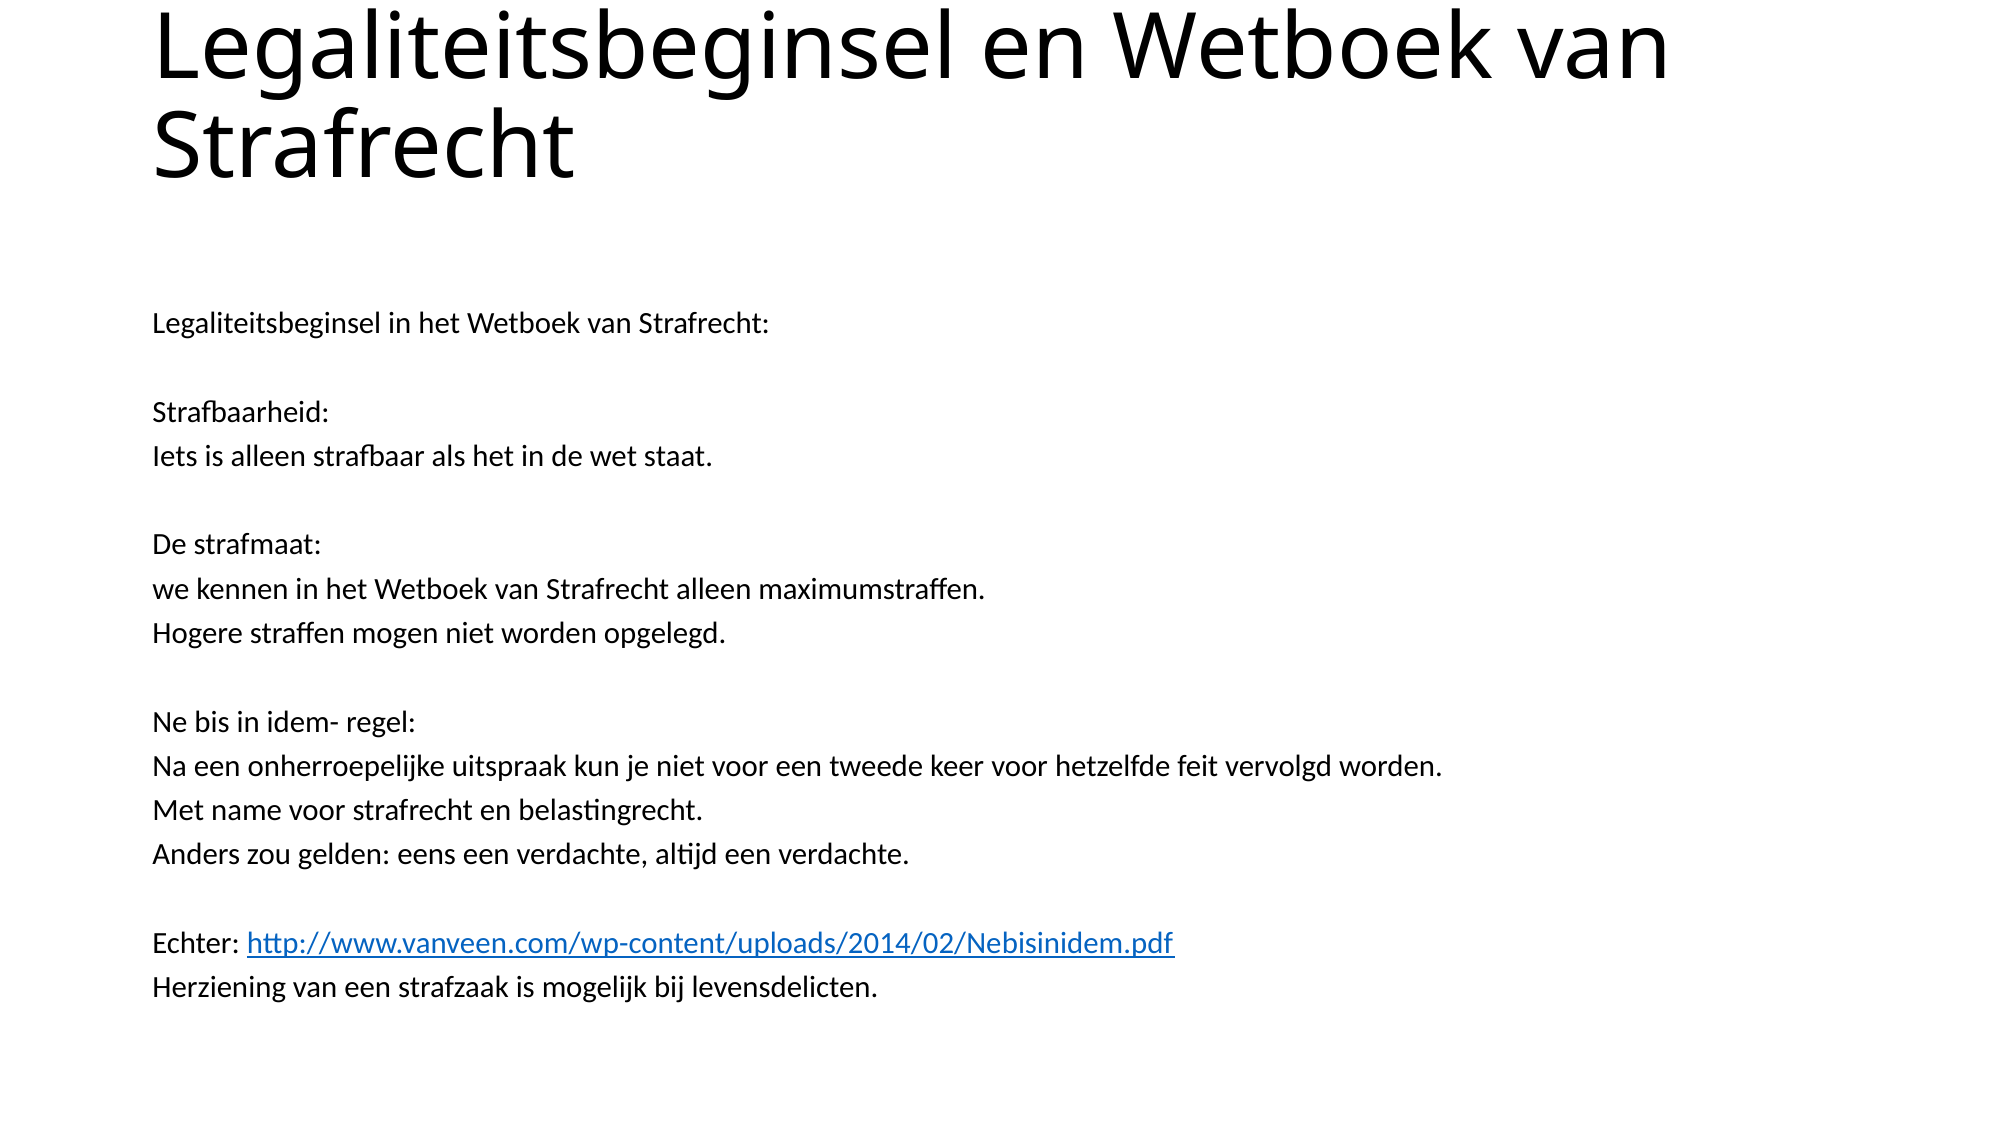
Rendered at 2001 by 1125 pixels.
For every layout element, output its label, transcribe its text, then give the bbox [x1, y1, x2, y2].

title Legaliteitsbeginsel en Wetboek van Strafrecht [137, 25, 1863, 172]
list Legaliteitsbeginsel in het Wetboek van Strafrecht: Strafbaarheid: Iets is alleen strafbaar als het in de wet staat. De strafmaat: we kennen in het Wetboek van Strafrecht alleen maximumstraffen. Hogere straffen mogen niet worden opgelegd. Ne bis in idem- regel: Na een onherroepelijke uitspraak kun je niet voor een tweede keer voor hetzelfde feit vervolgd worden. Met name voor strafrecht en belastingrecht. Anders zou gelden: eens een verdachte, altijd een verdachte. Echter: http://www.vanveen.com/wp-content/uploads/2014/02/Nebisinidem.pdf Herziening van een strafzaak is mogelijk bij levensdelicten. [137, 299, 1863, 1014]
